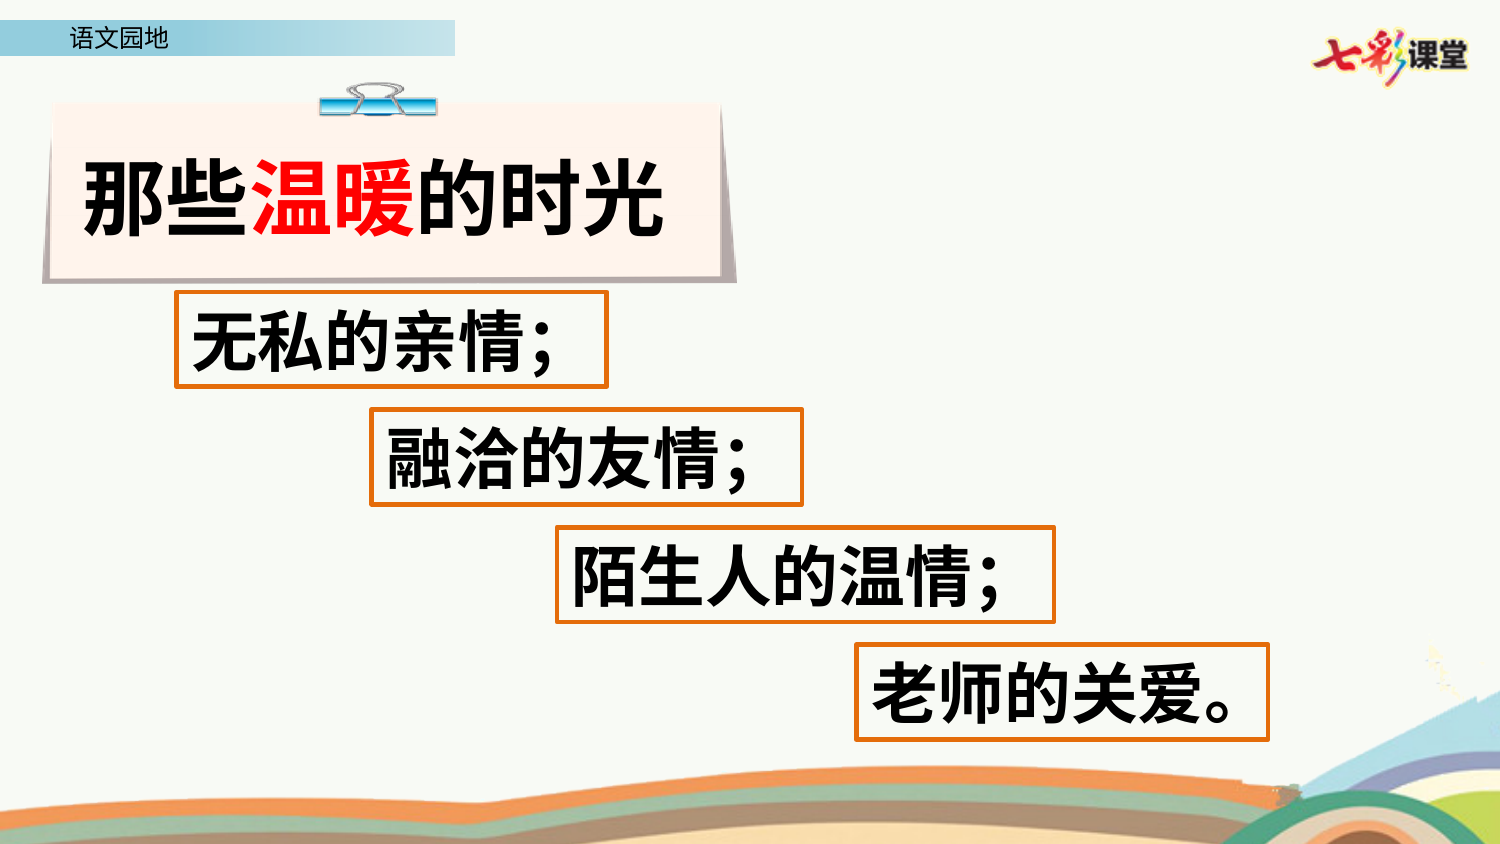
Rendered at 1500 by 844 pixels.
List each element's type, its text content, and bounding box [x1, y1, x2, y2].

picture [1308, 14, 1477, 95]
text_box 陌生人的温情； [556, 527, 1054, 622]
picture [0, 572, 1500, 844]
text_box 无私的亲情； [176, 292, 607, 387]
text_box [41, 79, 739, 284]
text_box 融洽的友情； [371, 409, 802, 505]
text_box 老师的关爱。 [856, 644, 1269, 740]
